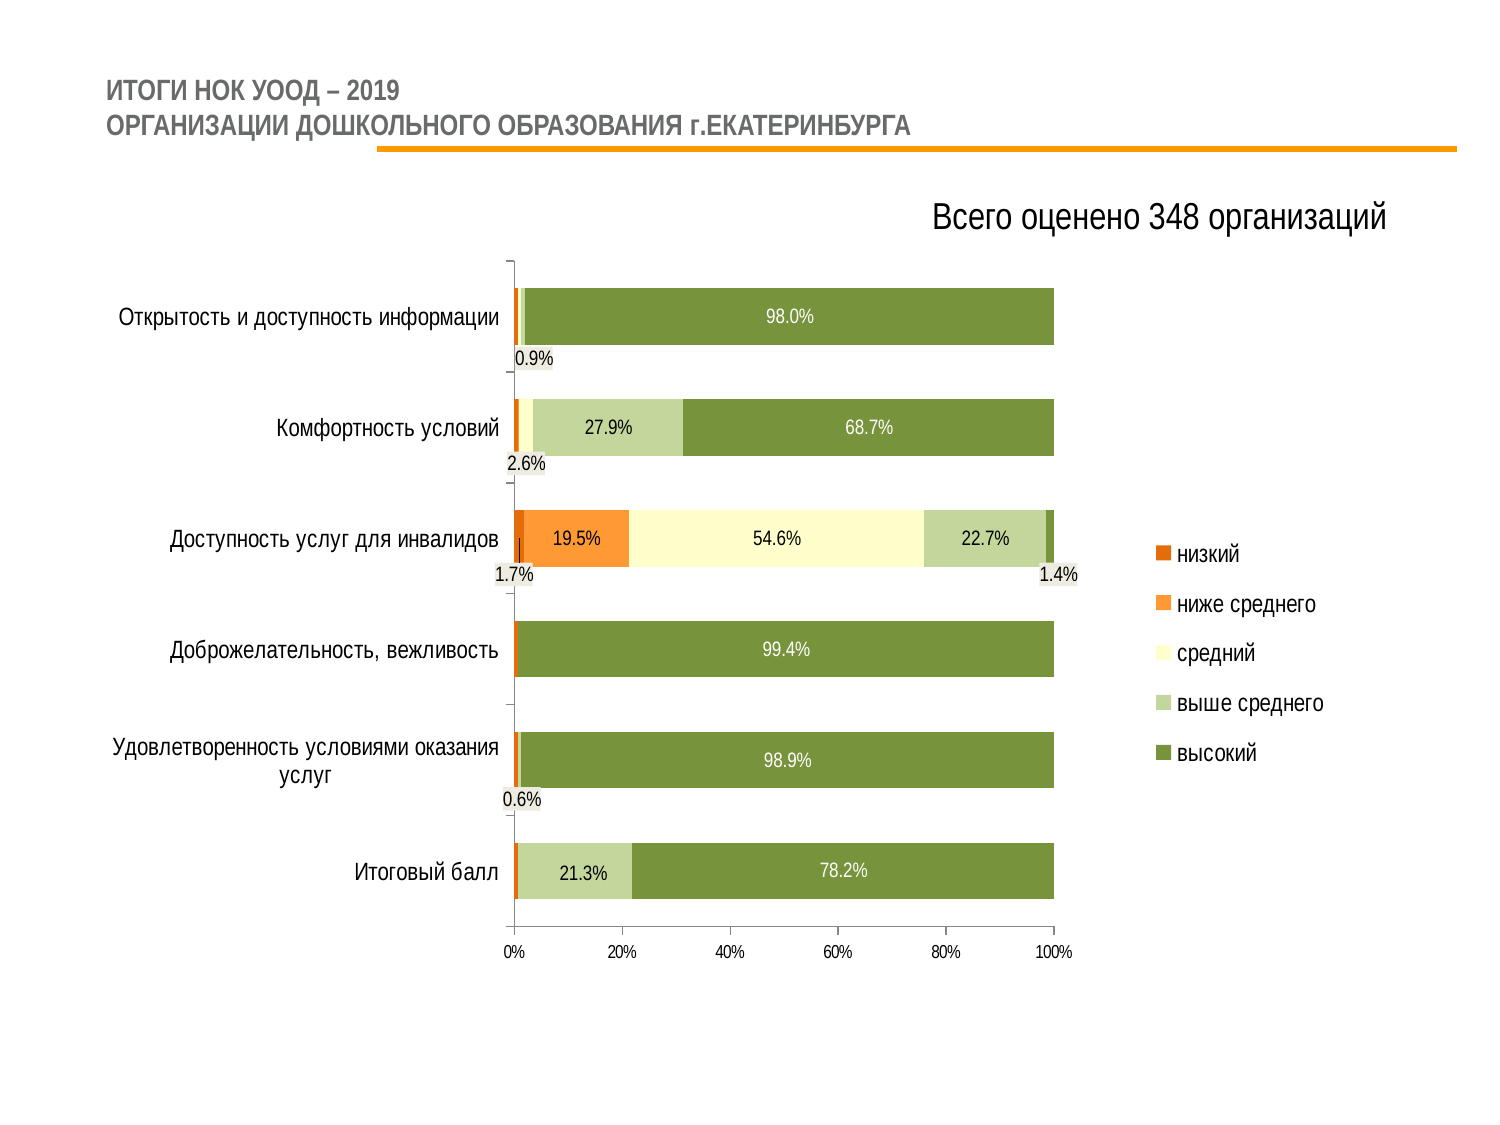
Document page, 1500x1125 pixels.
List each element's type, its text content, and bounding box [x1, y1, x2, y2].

title ИТОГИ НОК УООД – 2019 Организации дошкольного образования г.Екатеринбурга [91, 63, 1441, 149]
text_box Всего оценено 348 организаций [917, 184, 1472, 245]
chart [111, 214, 1377, 1024]
